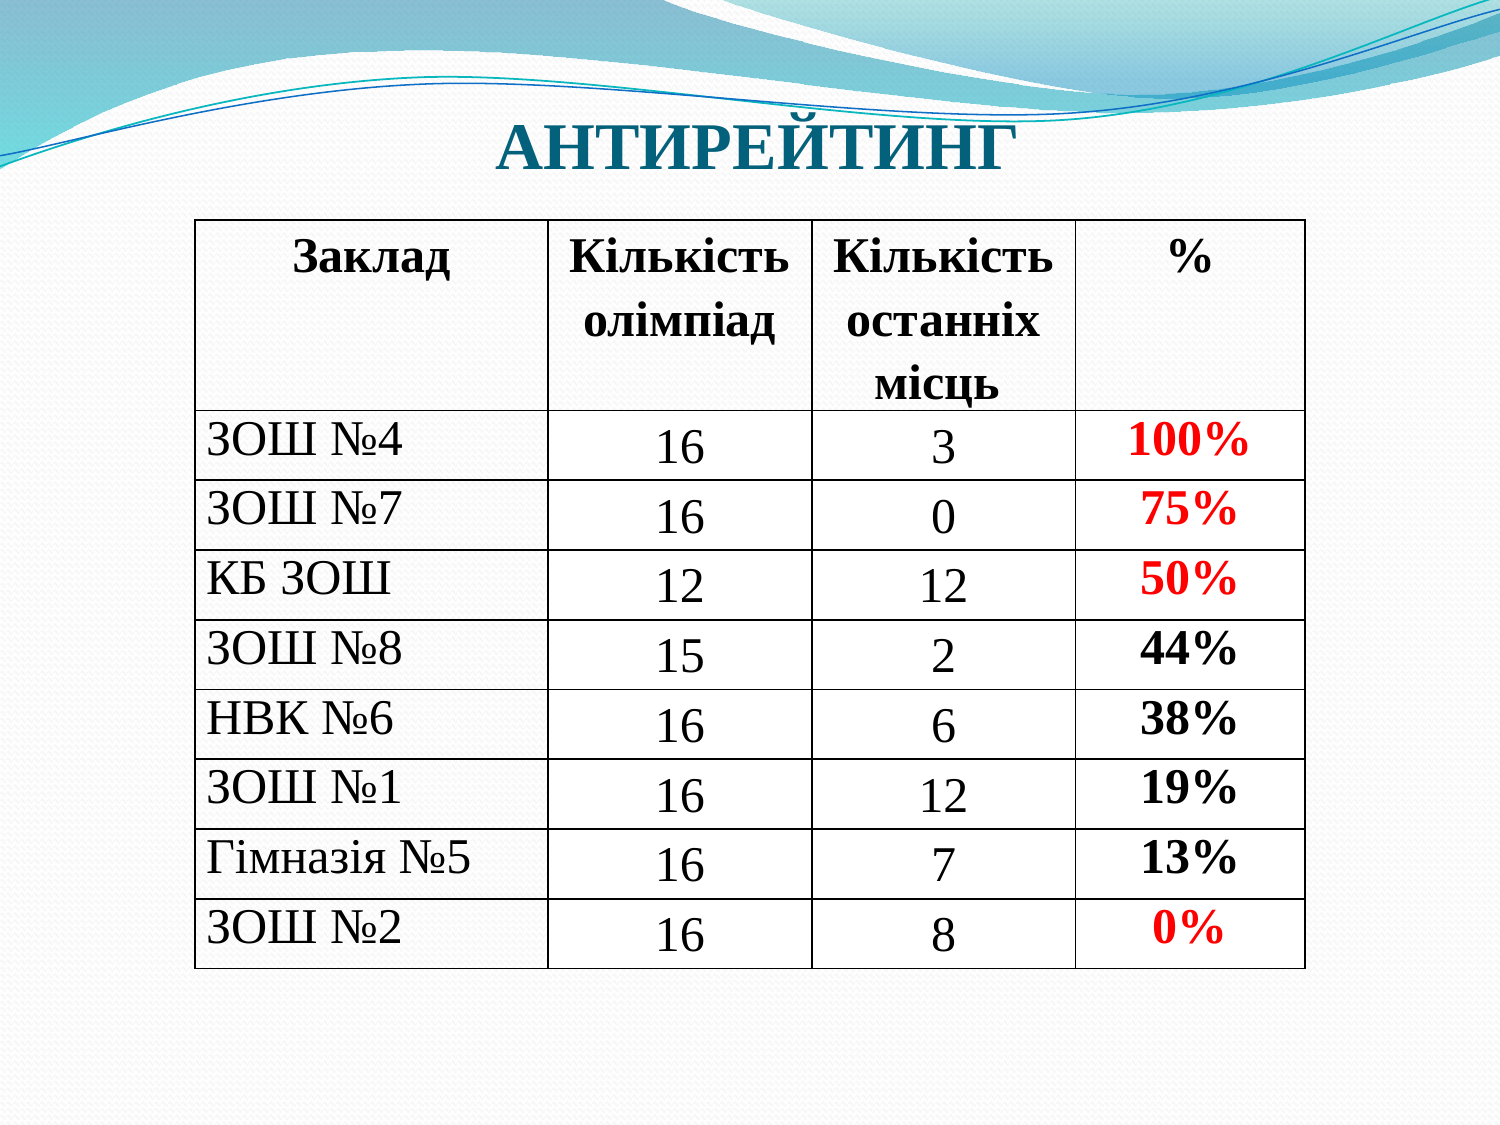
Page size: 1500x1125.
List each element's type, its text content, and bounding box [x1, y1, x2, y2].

table_cell 38% [1076, 690, 1304, 758]
table_cell 7 [813, 830, 1075, 898]
table_cell ЗОШ №1 [196, 760, 547, 828]
table_cell 12 [813, 760, 1075, 828]
table_cell 6 [813, 690, 1075, 758]
table_header Заклад [196, 221, 547, 410]
table_cell 12 [549, 551, 811, 619]
table_header Кількість олімпіад [549, 221, 811, 410]
title АНТИРЕЙТИНГ [76, 78, 1440, 183]
table_cell 75% [1076, 481, 1304, 549]
table_cell 16 [549, 481, 811, 549]
table_cell 100% [1076, 411, 1304, 479]
table_cell 16 [549, 900, 811, 968]
table_cell 50% [1076, 551, 1304, 619]
table_cell Гімназія №5 [196, 830, 547, 898]
table_cell 16 [549, 830, 811, 898]
table_cell 15 [549, 621, 811, 689]
table_cell 16 [549, 690, 811, 758]
table_header Кількість останніх місць [813, 221, 1075, 410]
table_cell 19% [1076, 760, 1304, 828]
table_cell 3 [813, 411, 1075, 479]
table_cell 0 [813, 481, 1075, 549]
table_header % [1076, 221, 1304, 410]
table_cell 16 [549, 411, 811, 479]
table_cell ЗОШ №7 [196, 481, 547, 549]
table_cell ЗОШ №4 [196, 411, 547, 479]
table_cell 0% [1076, 900, 1304, 968]
table_cell 44% [1076, 621, 1304, 689]
table_cell 16 [549, 760, 811, 828]
table_cell НВК №6 [196, 690, 547, 758]
table_cell 12 [813, 551, 1075, 619]
table_cell 8 [813, 900, 1075, 968]
table_cell 13% [1076, 830, 1304, 898]
table_cell ЗОШ №2 [196, 900, 547, 968]
table_cell ЗОШ №8 [196, 621, 547, 689]
table_cell КБ ЗОШ [196, 551, 547, 619]
table_cell 2 [813, 621, 1075, 689]
